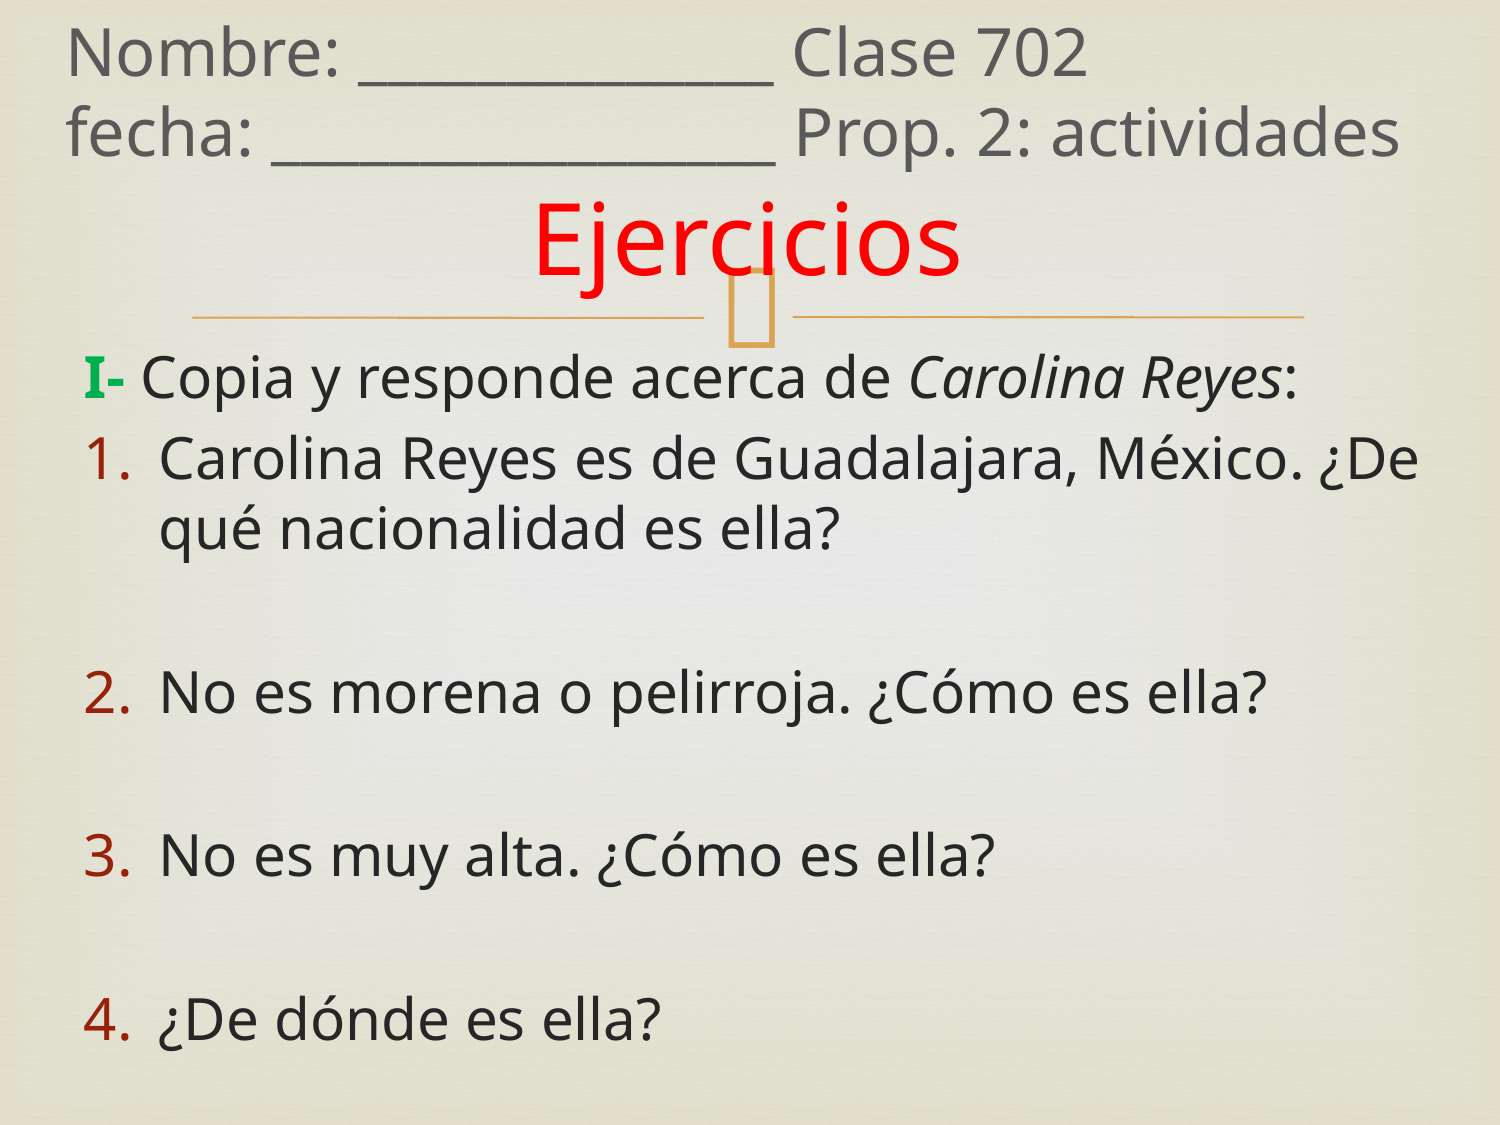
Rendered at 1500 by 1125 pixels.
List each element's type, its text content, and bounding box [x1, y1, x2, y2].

title Nombre: ______________ Clase 702 fecha: _________________ Prop. 2: actividades [50, 4, 1475, 175]
list I- Copia y responde acerca de Carolina Reyes: Carolina Reyes es de Guadalajara, México. ¿De qué nacionalidad es ella? No es morena o pelirroja. ¿Cómo es ella? No es muy alta. ¿Cómo es ella? ¿De dónde es ella? [50, 332, 1450, 1050]
text_box Ejercicios [69, 149, 1425, 321]
